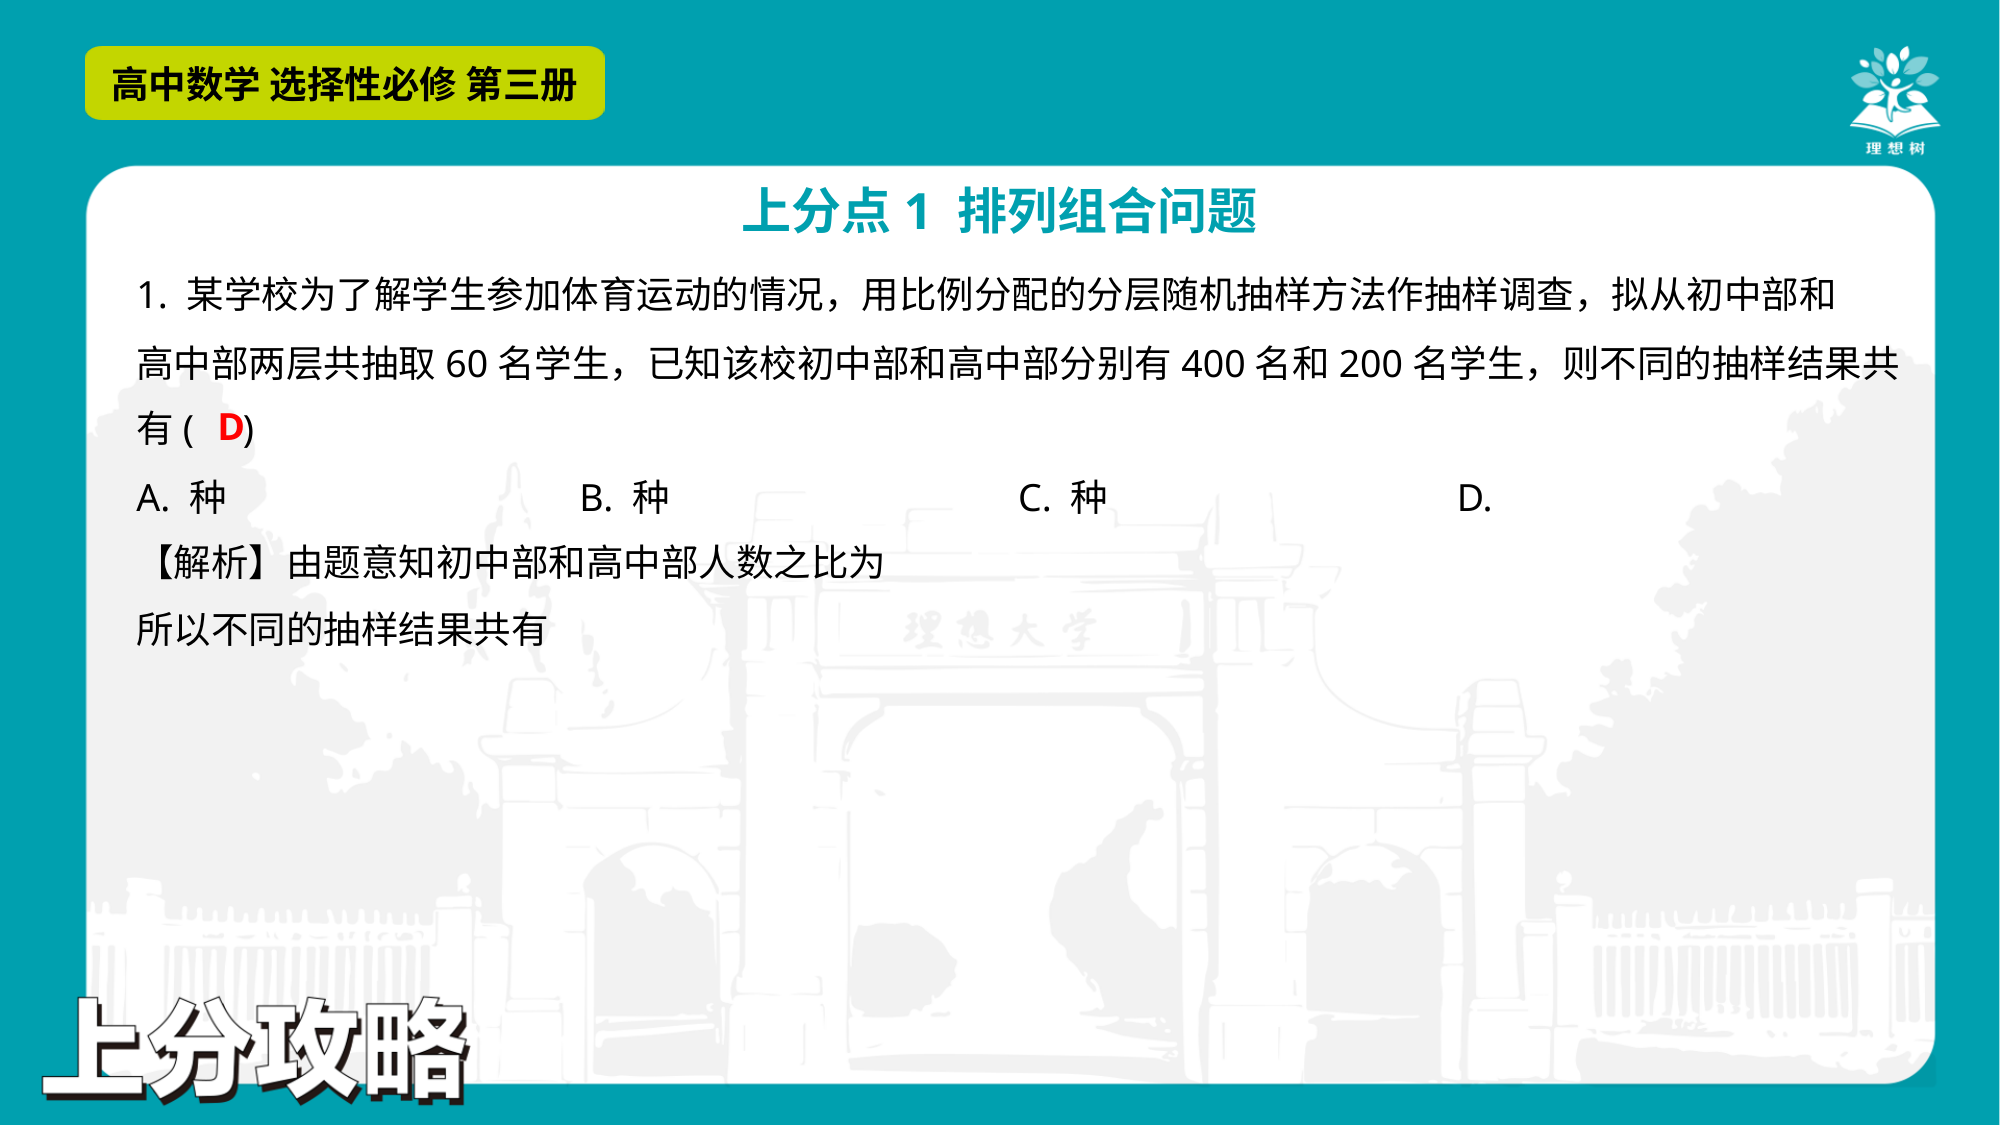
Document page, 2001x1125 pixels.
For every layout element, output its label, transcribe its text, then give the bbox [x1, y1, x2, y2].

picture [0, 0, 2000, 1125]
text_box D [204, 382, 259, 441]
text_box 1. 某学校为了解学生参加体育运动的情况，用比例分配的分层随机抽样方法作抽样调查，拟从初中部和 高中部两层共抽取60名学生，已知该校初中部和高中部分别有400名和200名学生，则不同的抽样结果共 有( ) [136, 247, 1865, 443]
